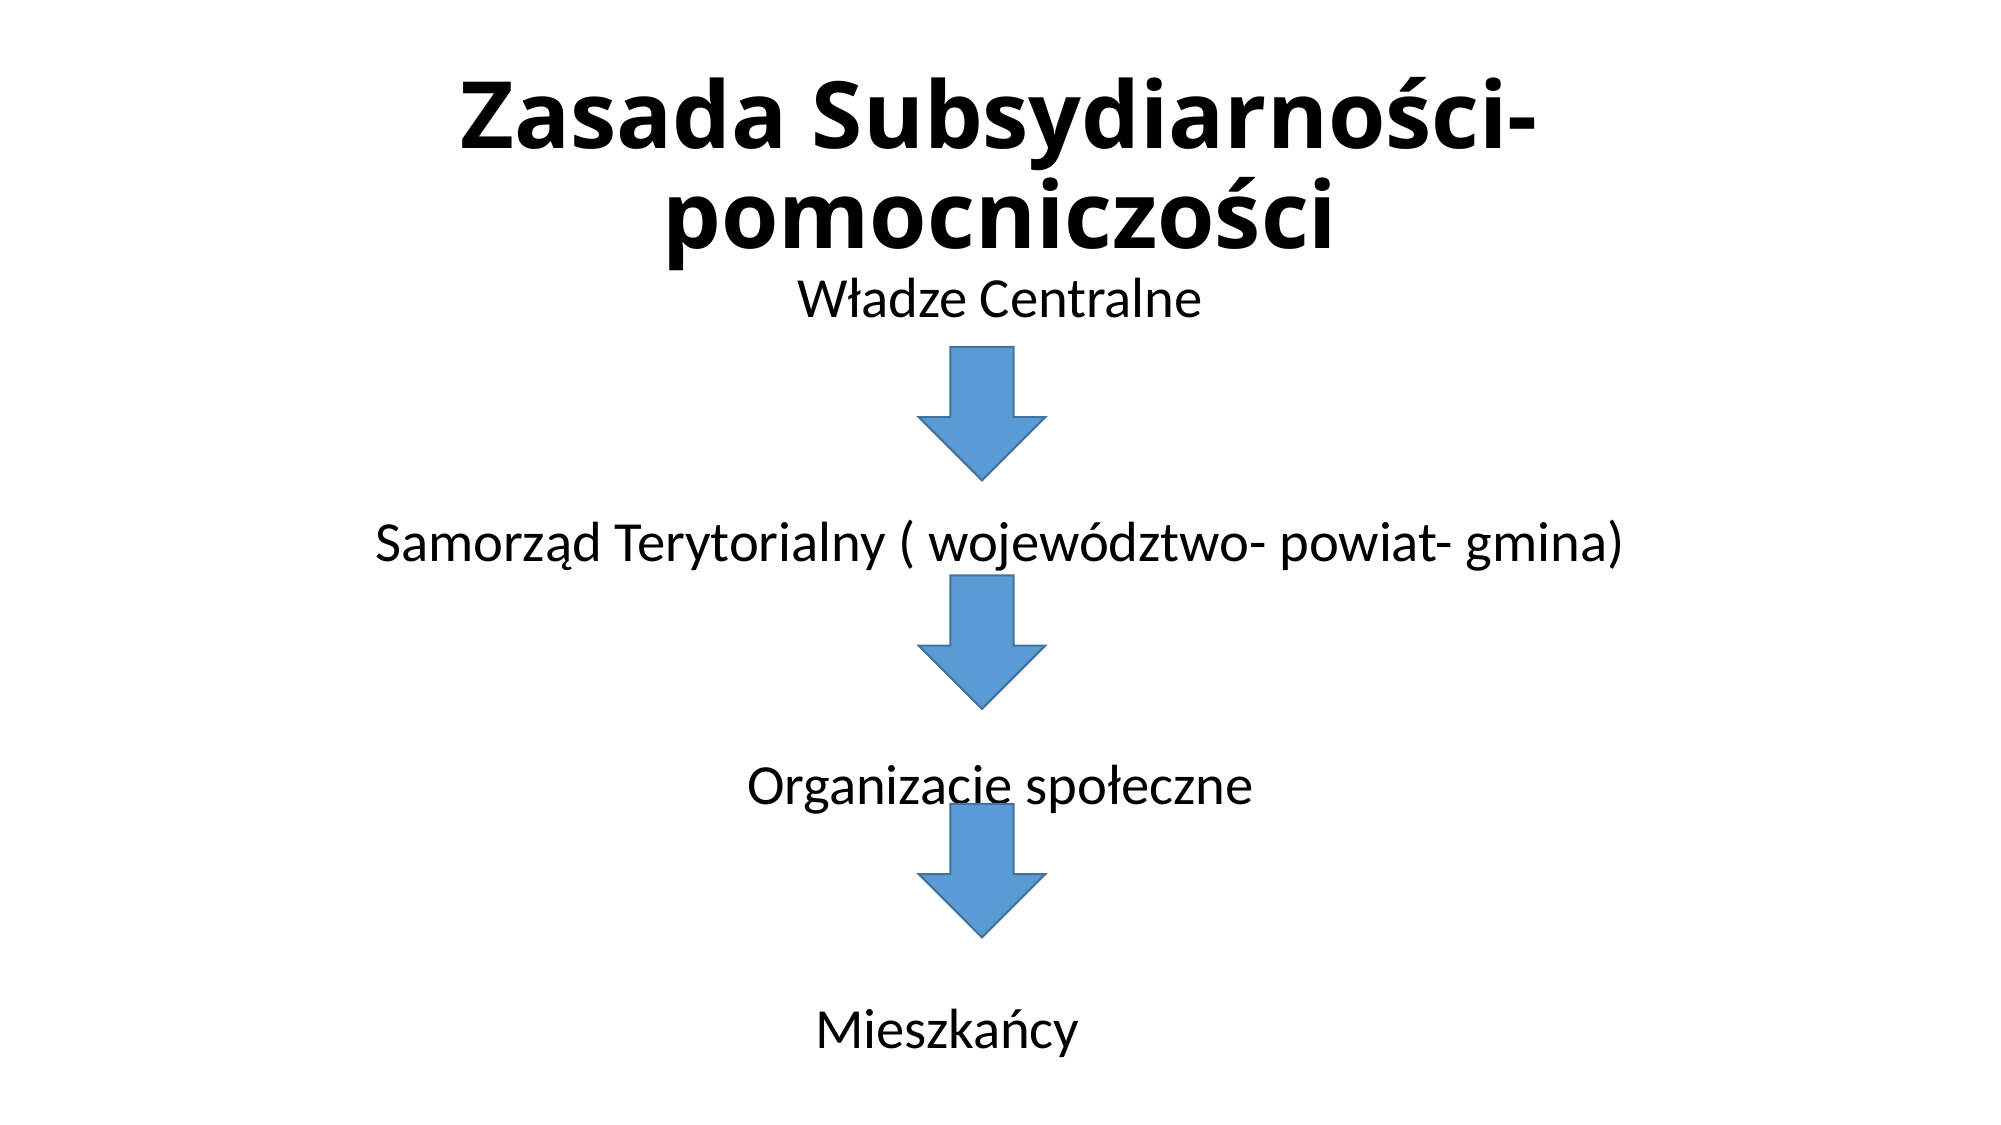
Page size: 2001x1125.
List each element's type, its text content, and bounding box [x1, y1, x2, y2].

text_box [916, 345, 1048, 482]
text_box [916, 574, 1048, 711]
text_box [916, 802, 1048, 939]
title Zasada Subsydiarności- pomocniczości [137, 59, 1863, 261]
list Władze Centralne Samorząd Terytorialny ( województwo- powiat- gmina) Organizacje społeczne Mieszkańcy [137, 261, 1863, 1072]
